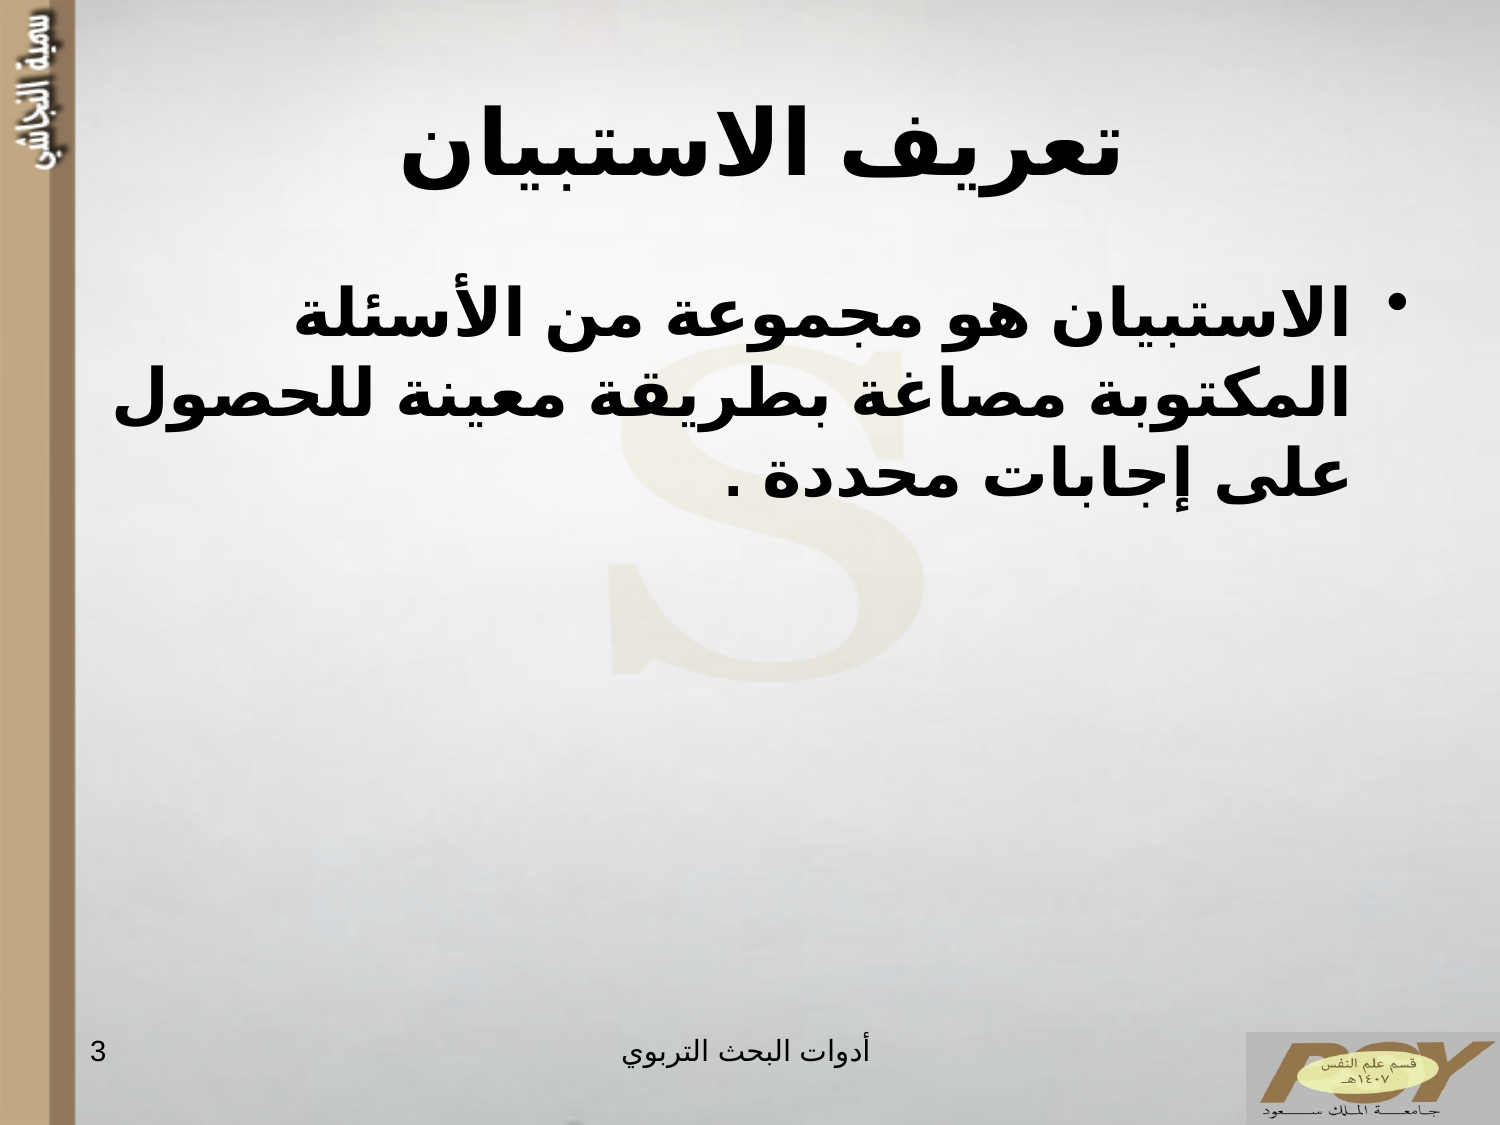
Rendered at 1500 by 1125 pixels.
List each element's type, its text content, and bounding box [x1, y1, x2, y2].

list الاستبيان هو مجموعة من الأسئلة المكتوبة مصاغة بطريقة معينة للحصول على إجابات محددة . [75, 262, 1425, 1005]
footer أدوات البحث التربوي [512, 1024, 988, 1103]
slide_number 3 [75, 1024, 425, 1103]
title تعريف الاستبيان [75, 45, 1425, 233]
picture [0, 0, 1500, 1125]
